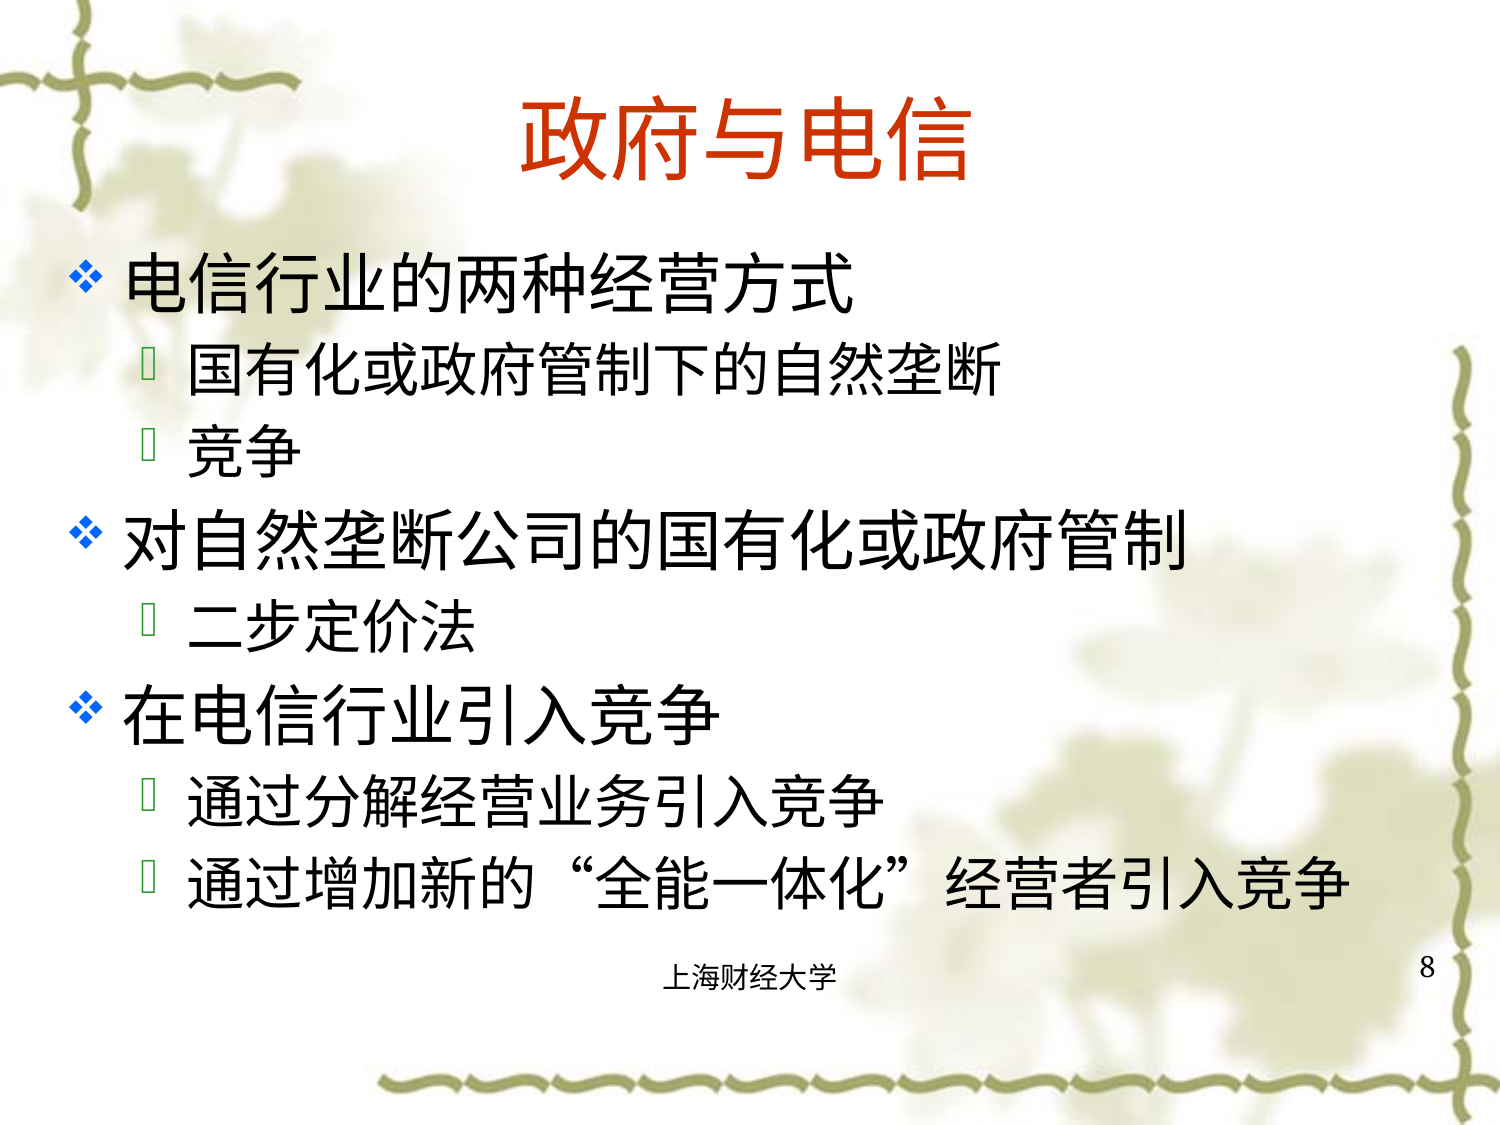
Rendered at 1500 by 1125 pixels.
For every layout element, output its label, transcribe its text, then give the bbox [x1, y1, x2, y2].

picture [0, 0, 1500, 1125]
title 政府与电信 [46, 70, 1449, 205]
footer 上海财经大学 [512, 952, 988, 1066]
list 电信行业的两种经营方式 国有化或政府管制下的自然垄断 竞争 对自然垄断公司的国有化或政府管制 二步定价法 在电信行业引入竞争 通过分解经营业务引入竞争 通过增加新的“全能一体化”经营者引入竞争 [49, 234, 1452, 963]
slide_number 8 [1074, 940, 1451, 1066]
